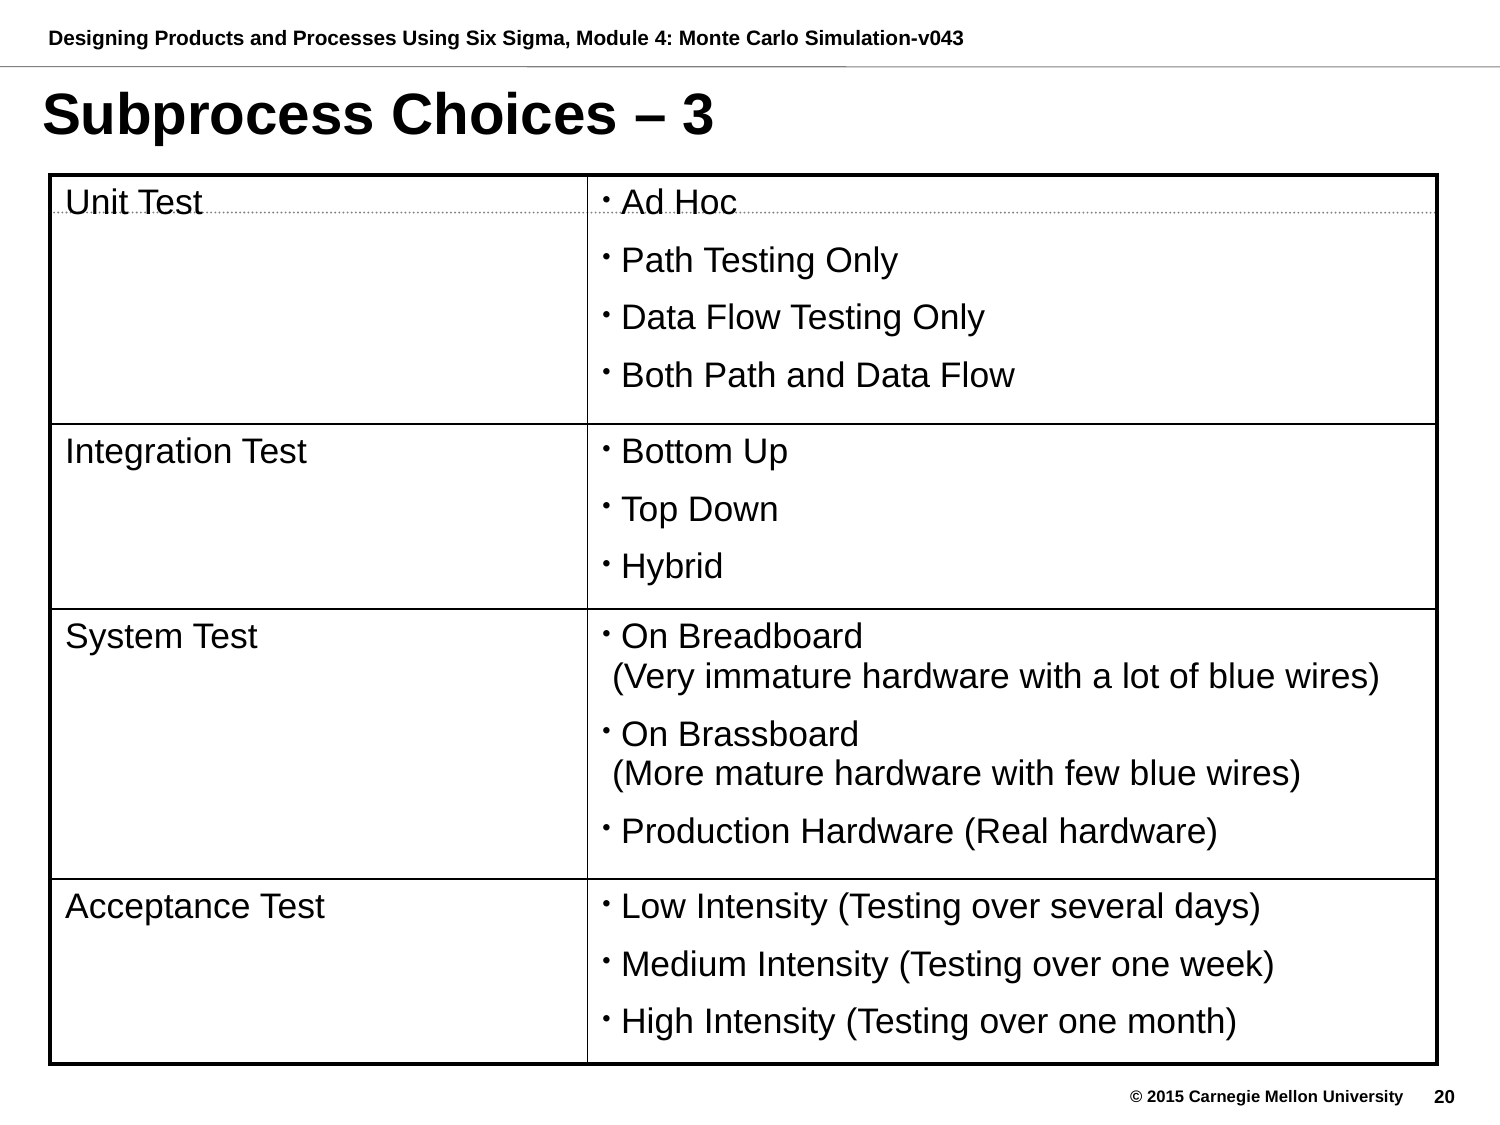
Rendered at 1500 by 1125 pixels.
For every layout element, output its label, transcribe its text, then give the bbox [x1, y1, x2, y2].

table_header Ad Hoc Path Testing Only Data Flow Testing Only Both Path and Data Flow [588, 177, 1435, 423]
table_cell System Test [52, 610, 587, 878]
title Subprocess Choices – 3 [42, 89, 1438, 146]
table_cell On Breadboard (Very immature hardware with a lot of blue wires) On Brassboard (More mature hardware with few blue wires) Production Hardware (Real hardware) [588, 610, 1435, 878]
table_cell Bottom Up Top Down Hybrid [588, 425, 1435, 608]
table_cell Low Intensity (Testing over several days) Medium Intensity (Testing over one week) High Intensity (Testing over one month) [588, 880, 1435, 1062]
table_header Unit Test [52, 177, 587, 423]
table_cell Integration Test [52, 425, 587, 608]
table_cell Acceptance Test [52, 880, 587, 1062]
